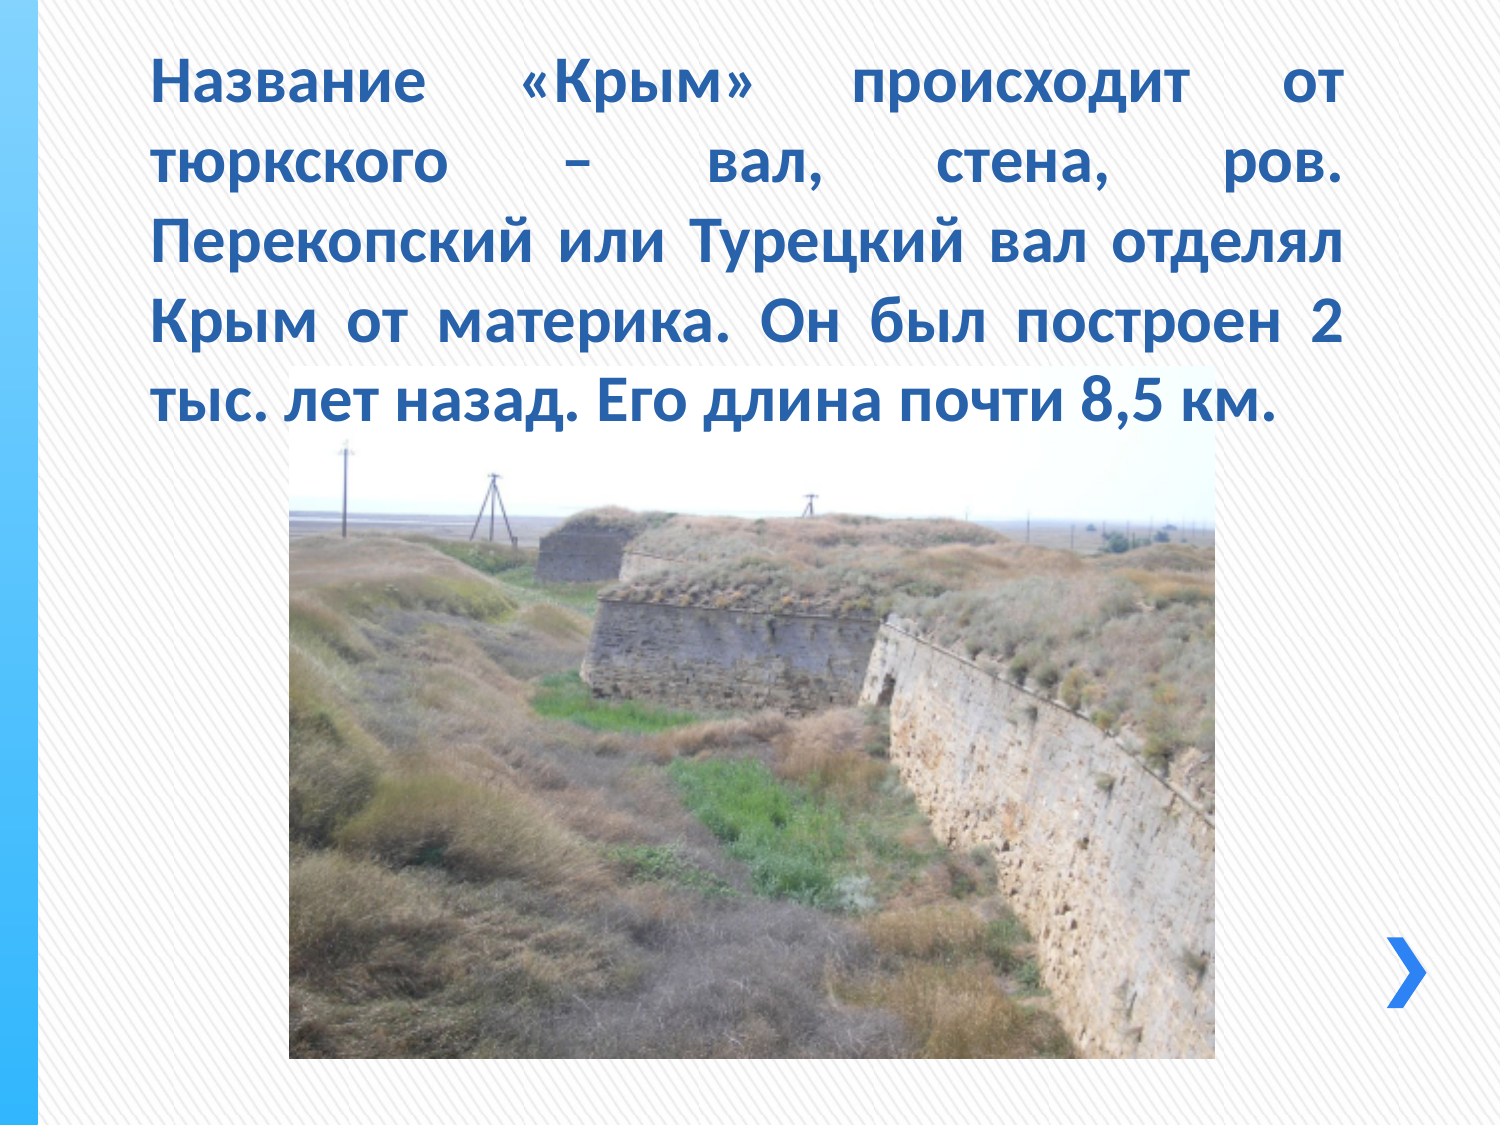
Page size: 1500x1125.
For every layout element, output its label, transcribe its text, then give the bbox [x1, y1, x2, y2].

title Название «Крым» происходит от тюркского – вал, стена, ров. Перекопский или Турецкий вал отделял Крым от материка. Он был построен 2 тыс. лет назад. Его длина почти 8,5 км. [135, 255, 1361, 443]
picture [37, 0, 1500, 1125]
